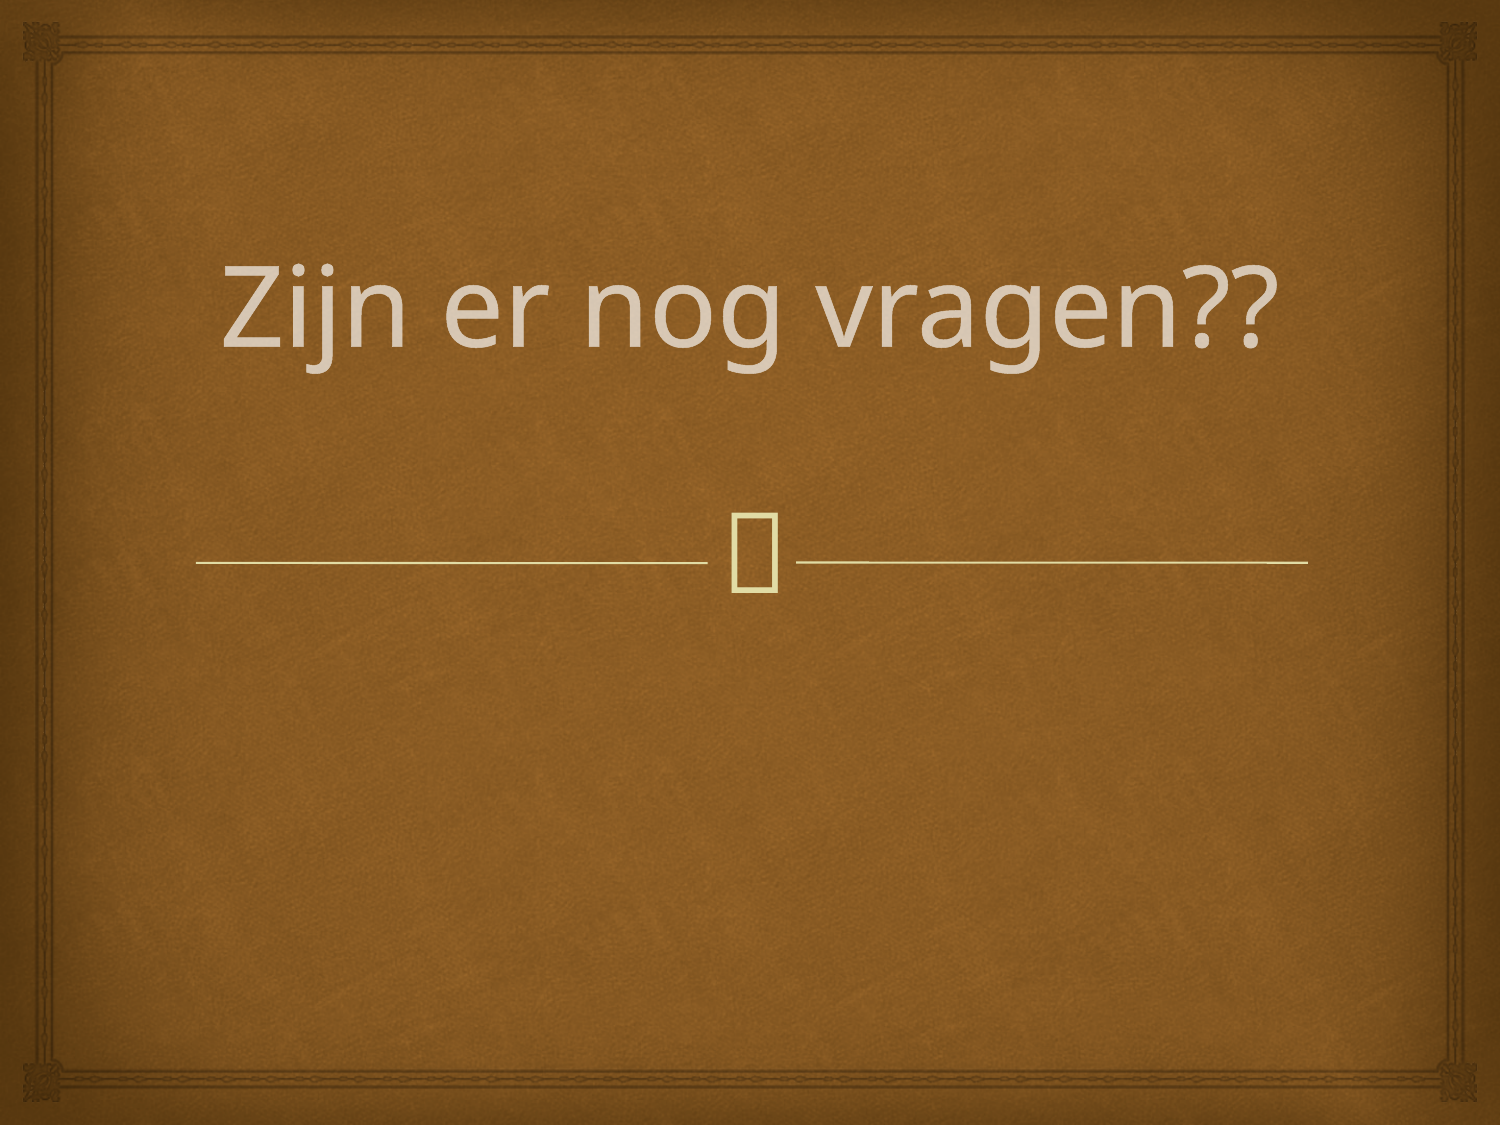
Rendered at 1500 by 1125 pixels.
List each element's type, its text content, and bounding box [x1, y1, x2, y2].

title Zijn er nog vragen?? [194, 227, 1306, 512]
picture [0, 0, 1500, 1125]
